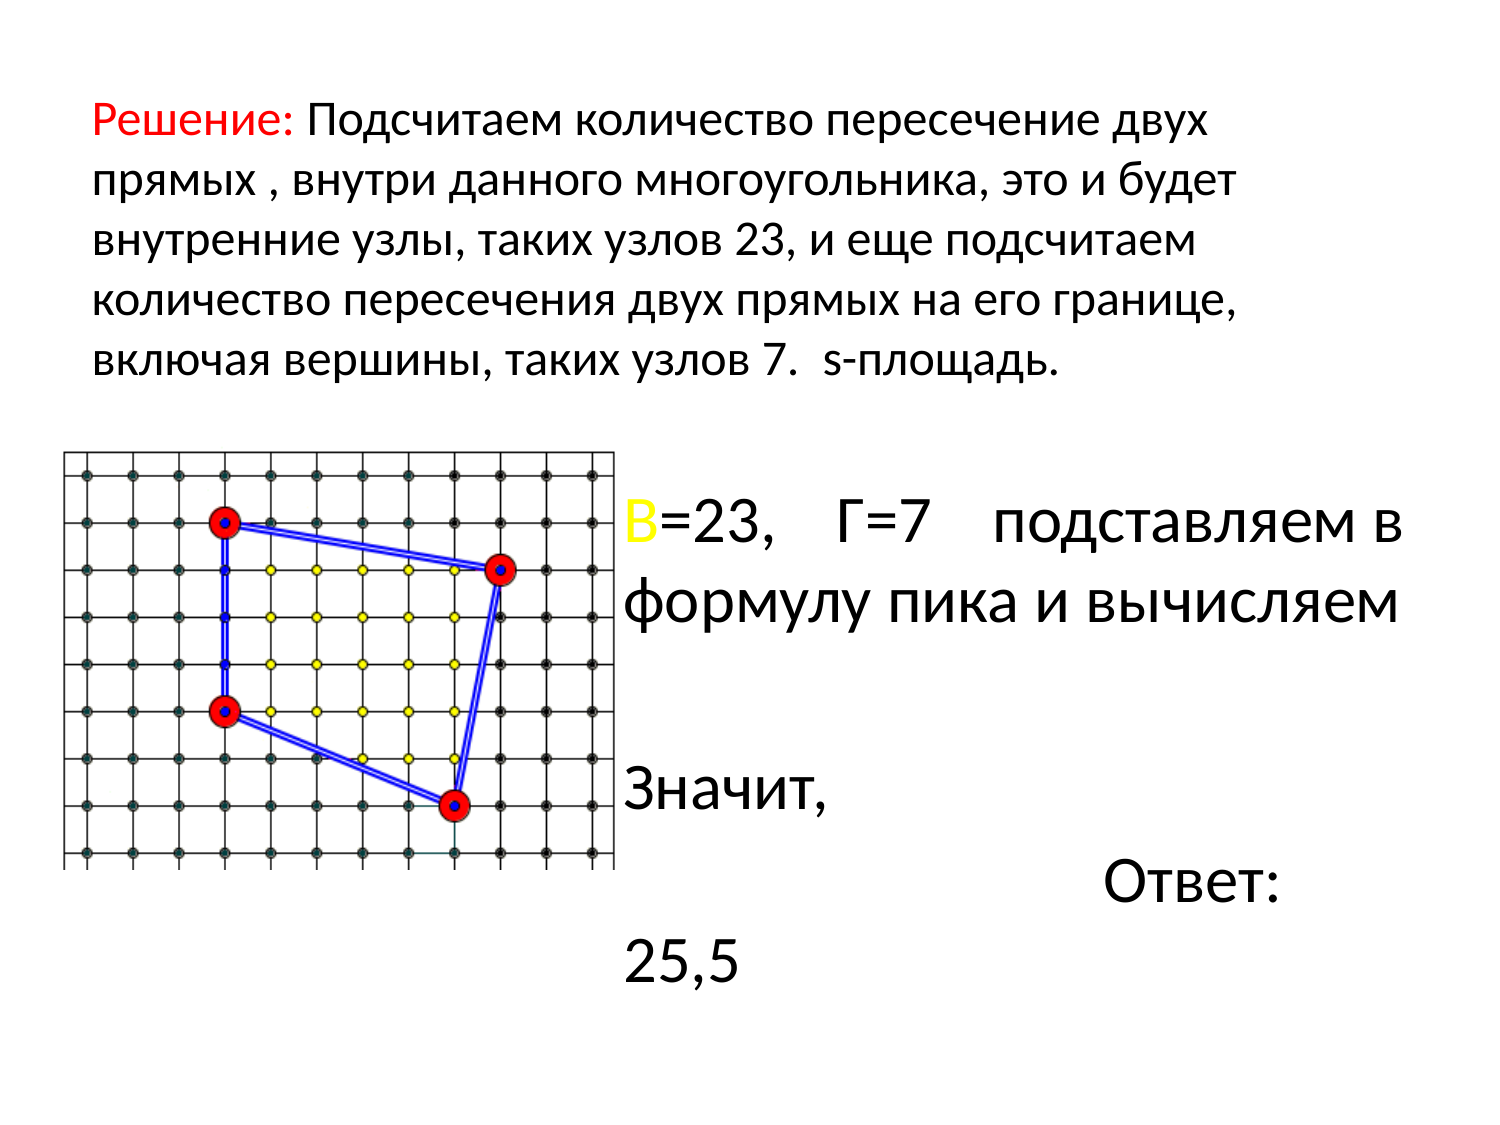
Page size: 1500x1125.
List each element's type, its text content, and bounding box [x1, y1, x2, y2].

list Решение: Подсчитаем количество пересечение двух прямых , внутри данного многоугольника, это и будет внутренние узлы, таких узлов 23, и еще подсчитаем количество пересечения двух прямых на его границе, включая вершины, таких узлов 7. s-площадь. [76, 78, 1424, 587]
picture [52, 444, 621, 870]
